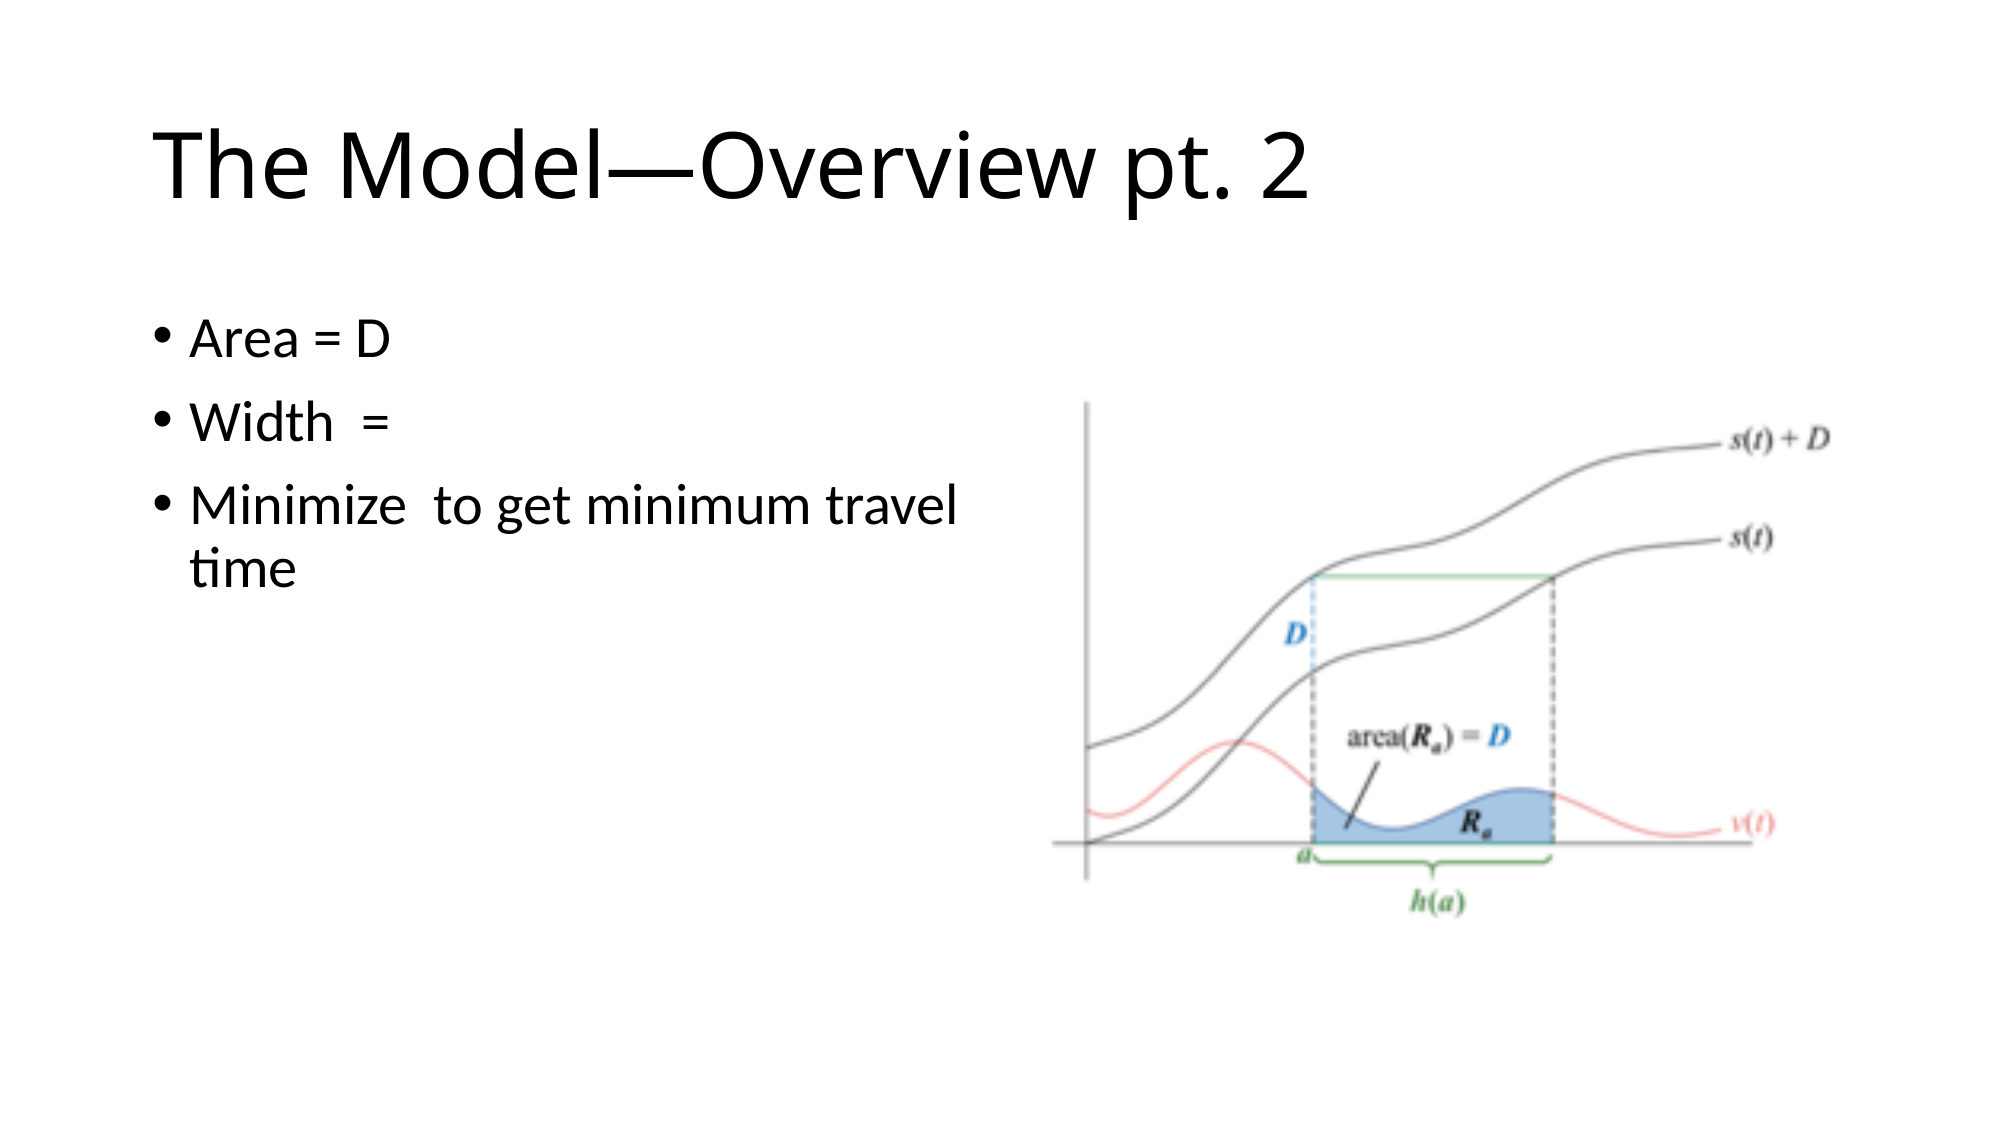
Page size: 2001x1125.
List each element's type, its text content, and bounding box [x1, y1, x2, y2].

picture [999, 371, 1872, 941]
title The Model—Overview pt. 2 [137, 59, 1863, 278]
